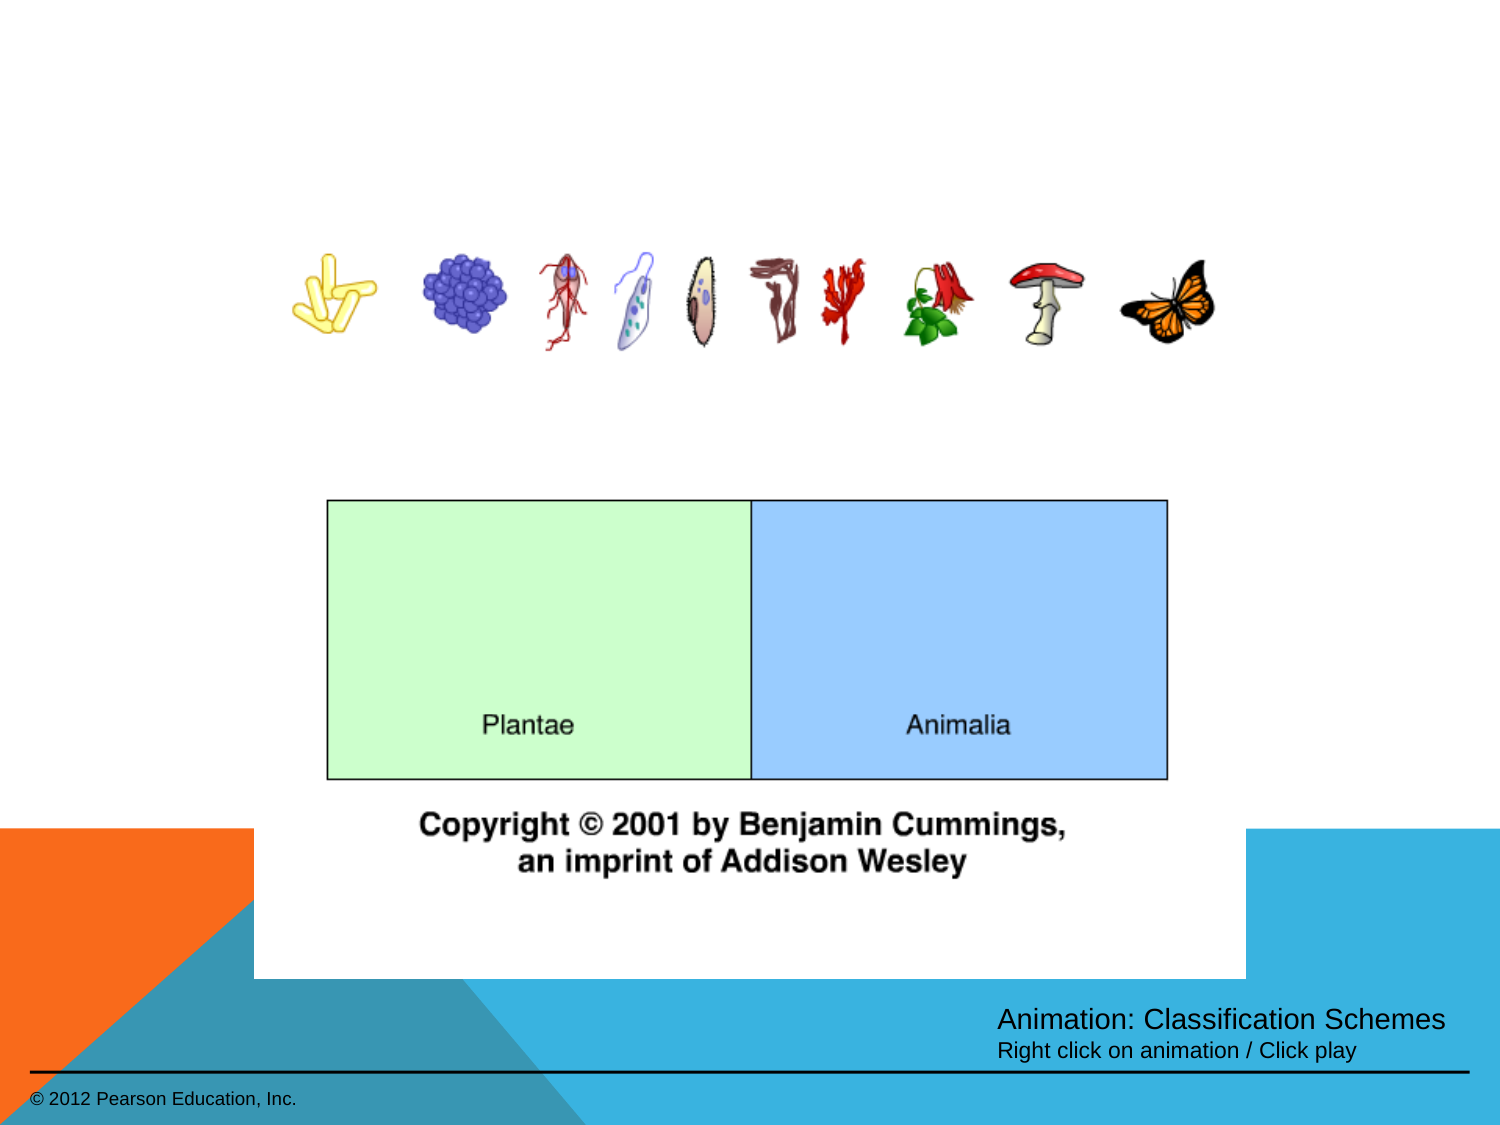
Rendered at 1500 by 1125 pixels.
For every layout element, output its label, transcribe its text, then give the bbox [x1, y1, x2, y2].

text_box Animation: Classification Schemes Right click on animation / Click play [982, 993, 1471, 1071]
picture [254, 124, 1246, 980]
text_box © 2012 Pearson Education, Inc. [29, 1086, 1470, 1110]
